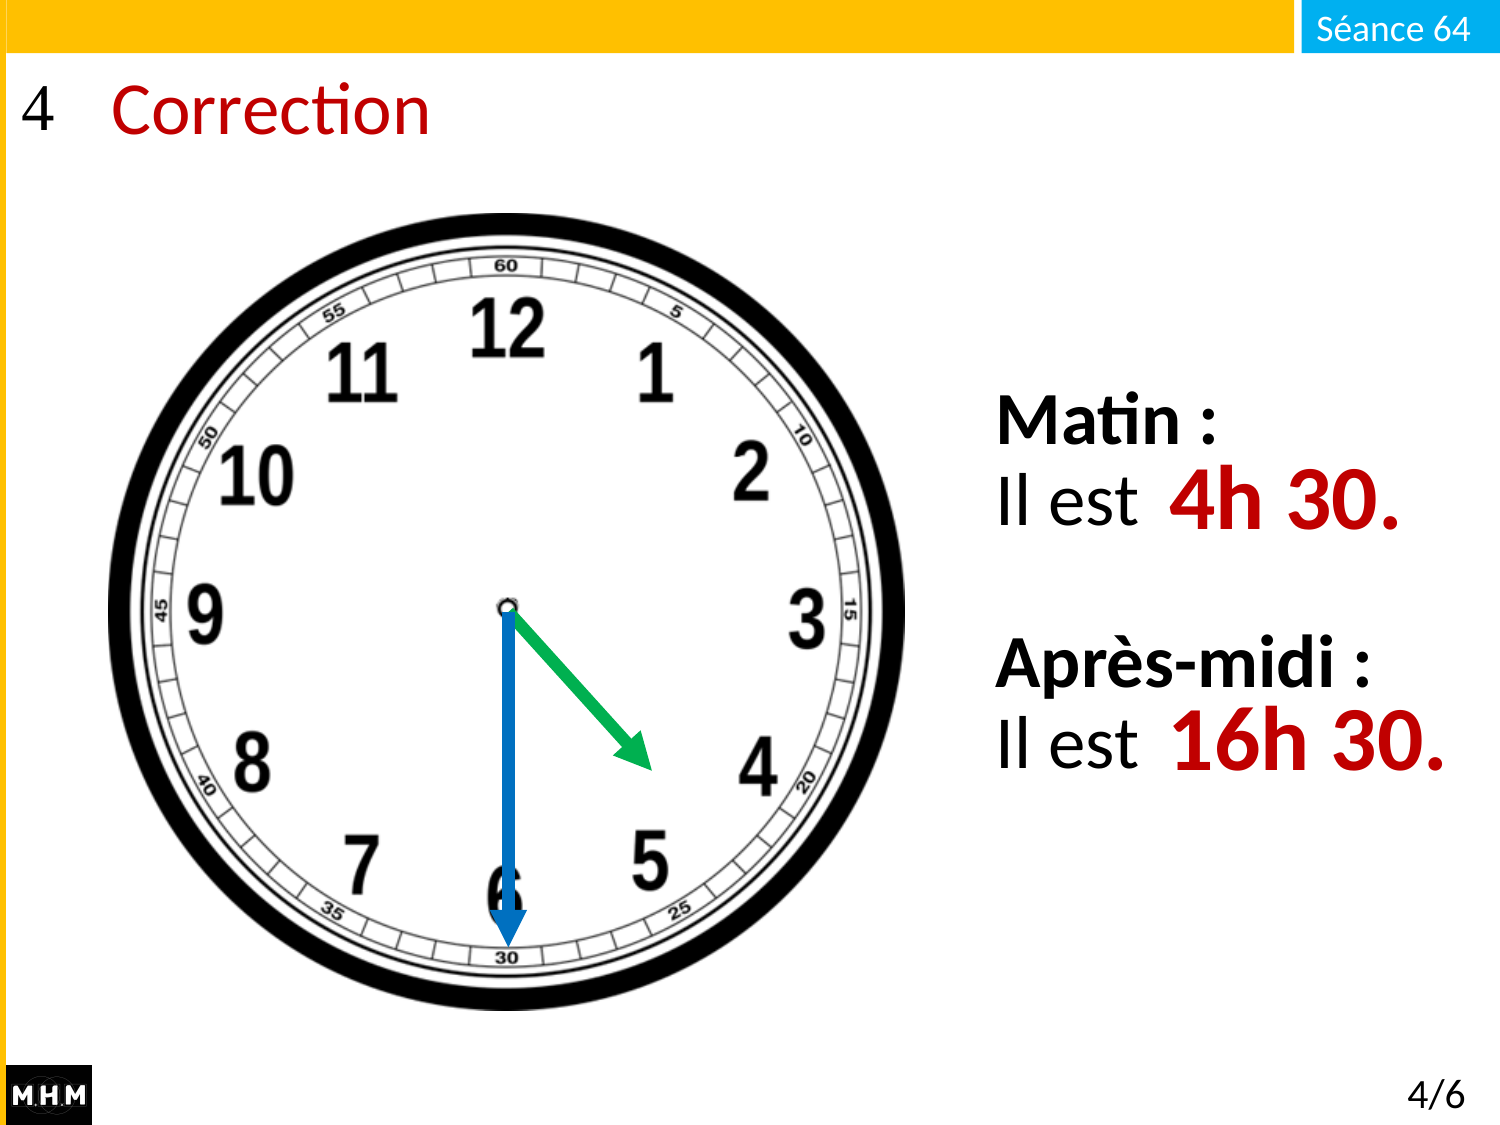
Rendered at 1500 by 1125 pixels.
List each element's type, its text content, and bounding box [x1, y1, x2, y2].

list 4/6 [1373, 1064, 1500, 1125]
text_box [508, 611, 652, 771]
picture [6, 1065, 92, 1125]
text_box Matin : Il est . . . h. Après-midi : Il est . . . h. [980, 301, 1500, 863]
text_box 16h 30. [1138, 691, 1478, 791]
title Correction [96, 60, 1391, 160]
text_box 4h 30. [1145, 450, 1428, 550]
picture [108, 213, 905, 1011]
